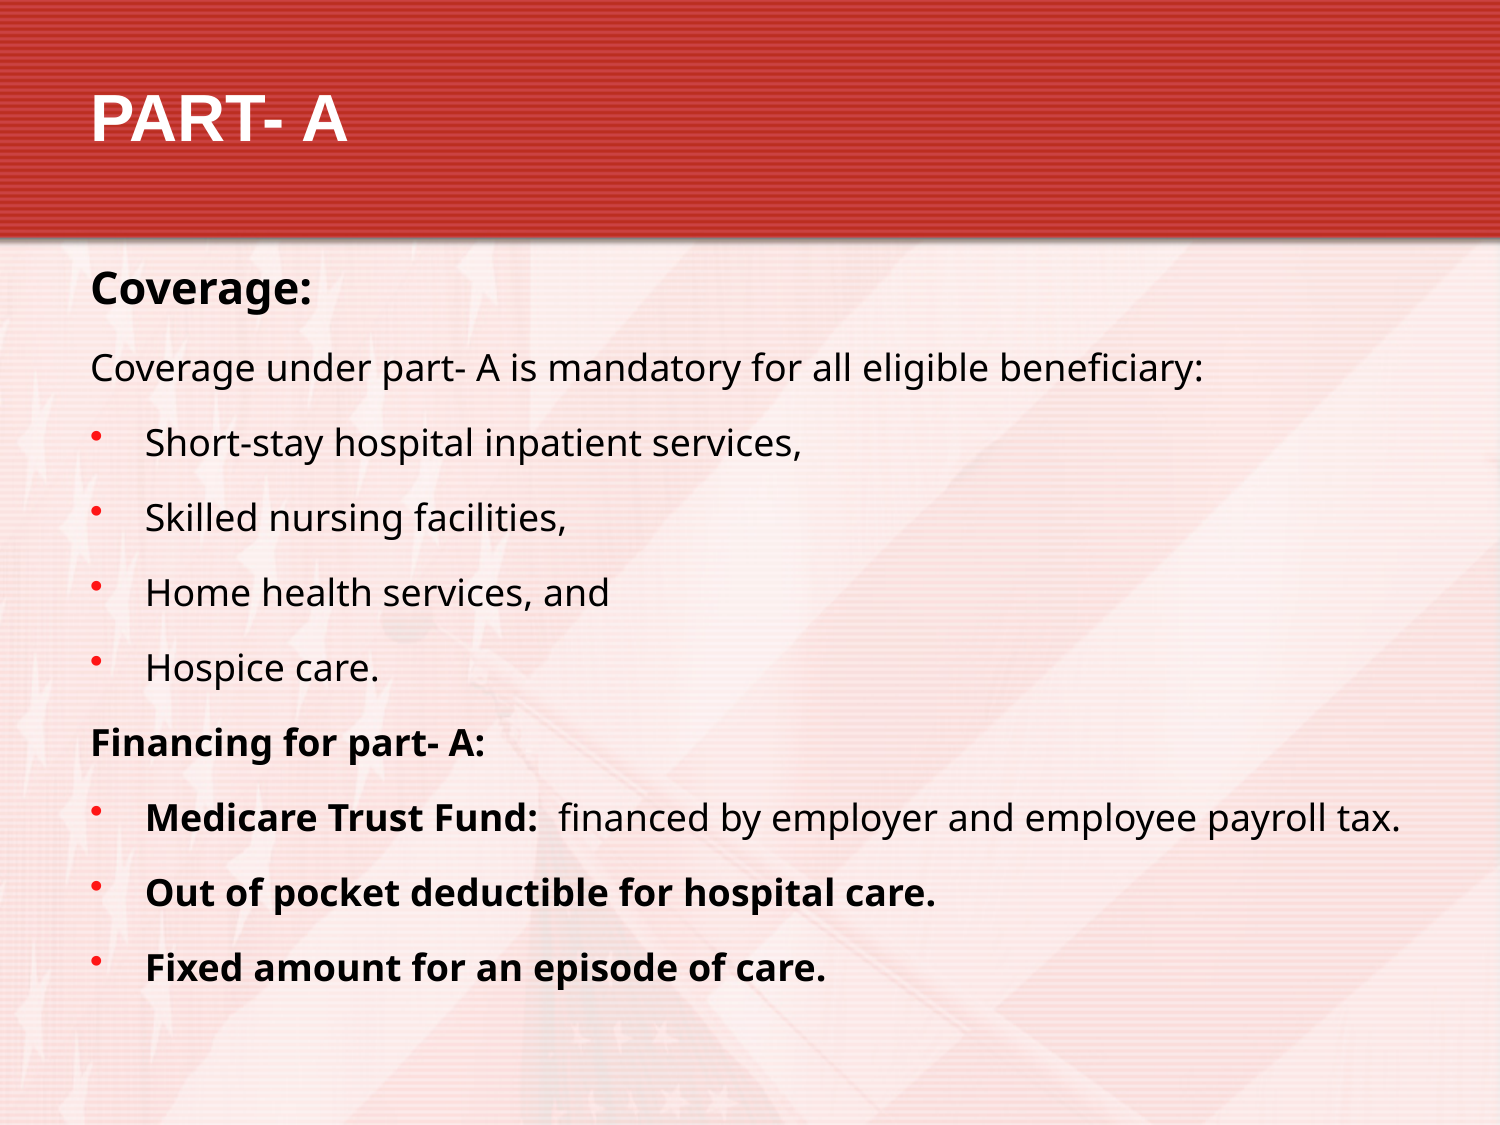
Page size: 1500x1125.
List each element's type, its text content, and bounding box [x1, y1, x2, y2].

title PART- A [75, 62, 1275, 163]
list Coverage: Coverage under part- A is mandatory for all eligible beneficiary: Short-stay hospital inpatient services, Skilled nursing facilities, Home health services, and Hospice care. Financing for part- A: Medicare Trust Fund: financed by employer and employee payroll tax. Out of pocket deductible for hospital care. Fixed amount for an episode of care. [75, 224, 1425, 1063]
picture [0, 0, 1500, 1125]
